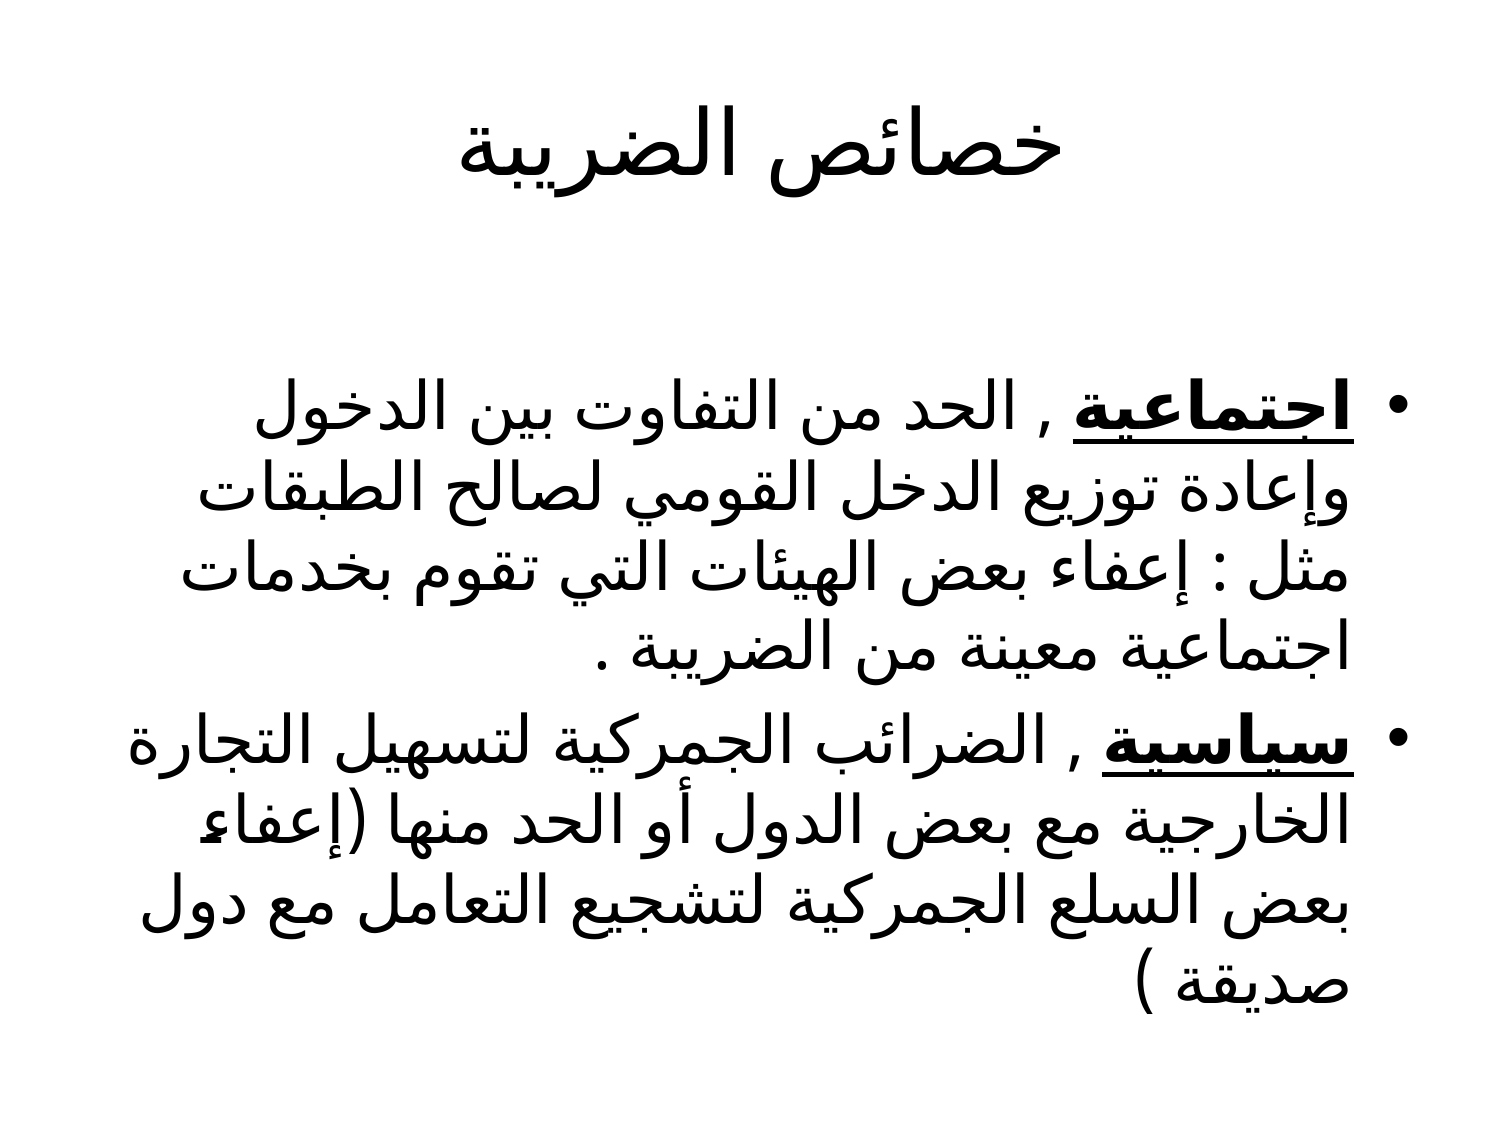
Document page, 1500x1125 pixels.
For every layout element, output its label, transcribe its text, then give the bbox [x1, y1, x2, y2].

list اجتماعية , الحد من التفاوت بين الدخول وإعادة توزيع الدخل القومي لصالح الطبقات مثل : إعفاء بعض الهيئات التي تقوم بخدمات اجتماعية معينة من الضريبة . سياسية , الضرائب الجمركية لتسهيل التجارة الخارجية مع بعض الدول أو الحد منها (إعفاء بعض السلع الجمركية لتشجيع التعامل مع دول صديقة ) [75, 262, 1425, 1005]
title خصائص الضريبة [75, 45, 1425, 233]
